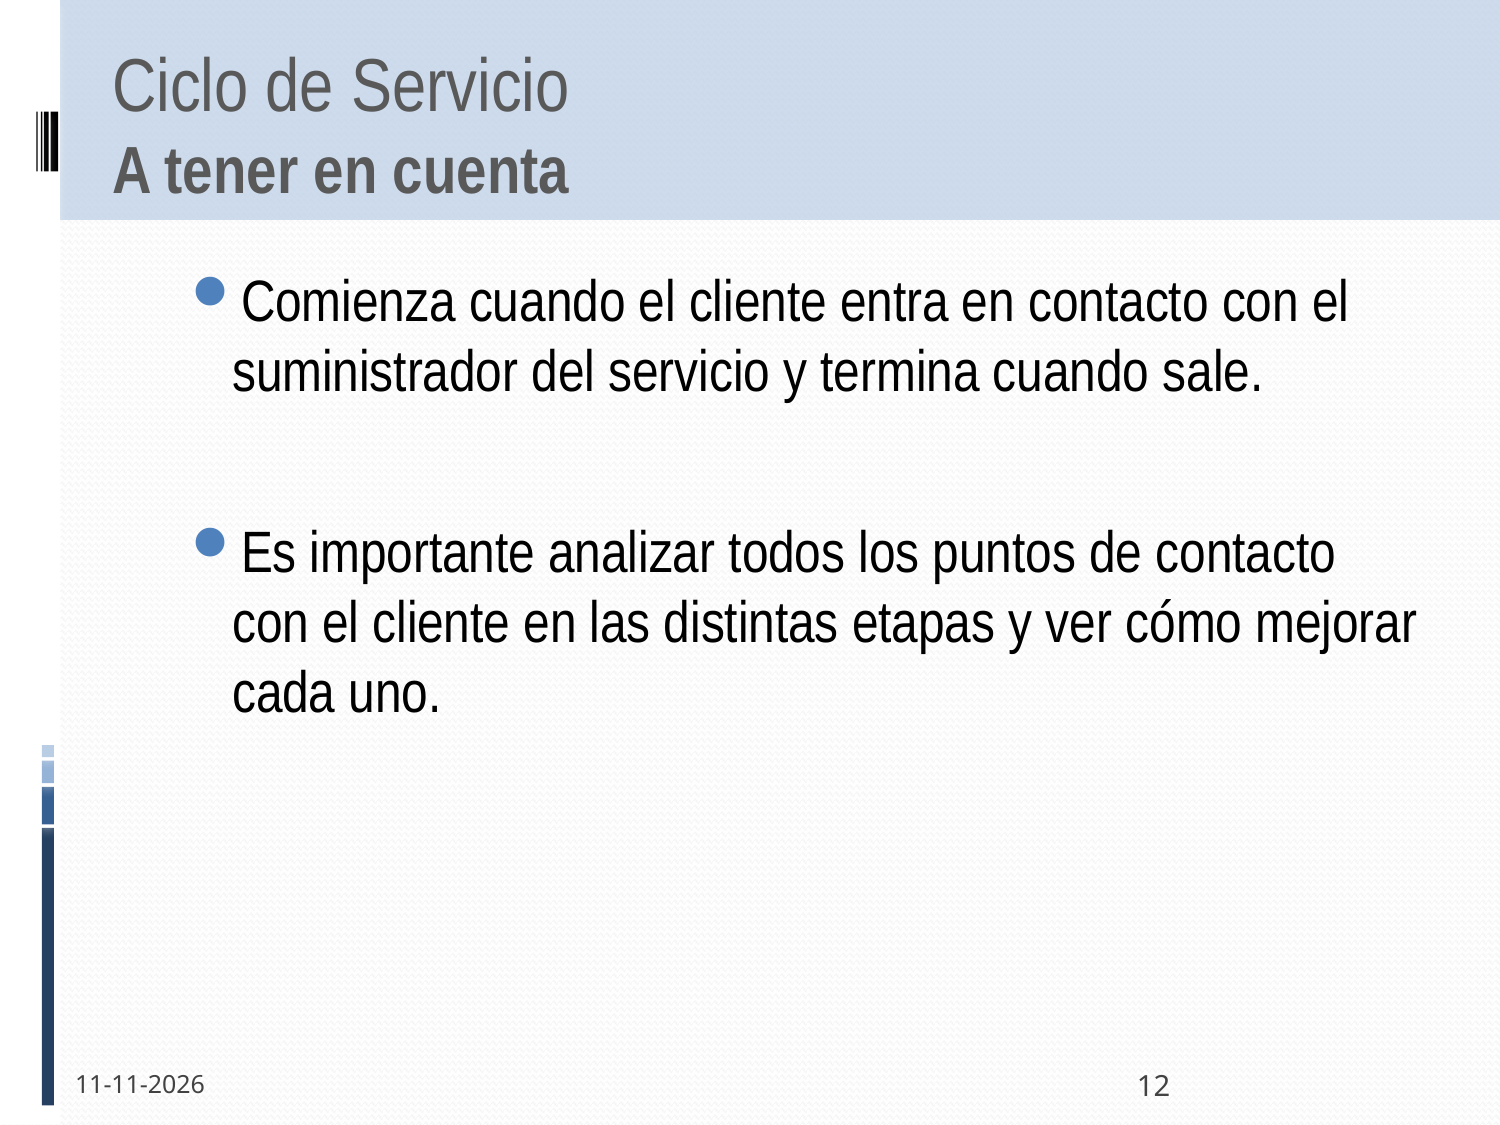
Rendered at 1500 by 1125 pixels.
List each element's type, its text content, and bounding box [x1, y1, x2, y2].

list Comienza cuando el cliente entra en contacto con el suministrador del servicio y termina cuando sale. Es importante analizar todos los puntos de contacto con el cliente en las distintas etapas y ver cómo mejorar cada uno. [111, 255, 1436, 1038]
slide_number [75, 1042, 243, 1103]
slide_number 12 [1045, 1046, 1171, 1107]
title Ciclo de Servicio A tener en cuenta [111, 18, 1436, 207]
